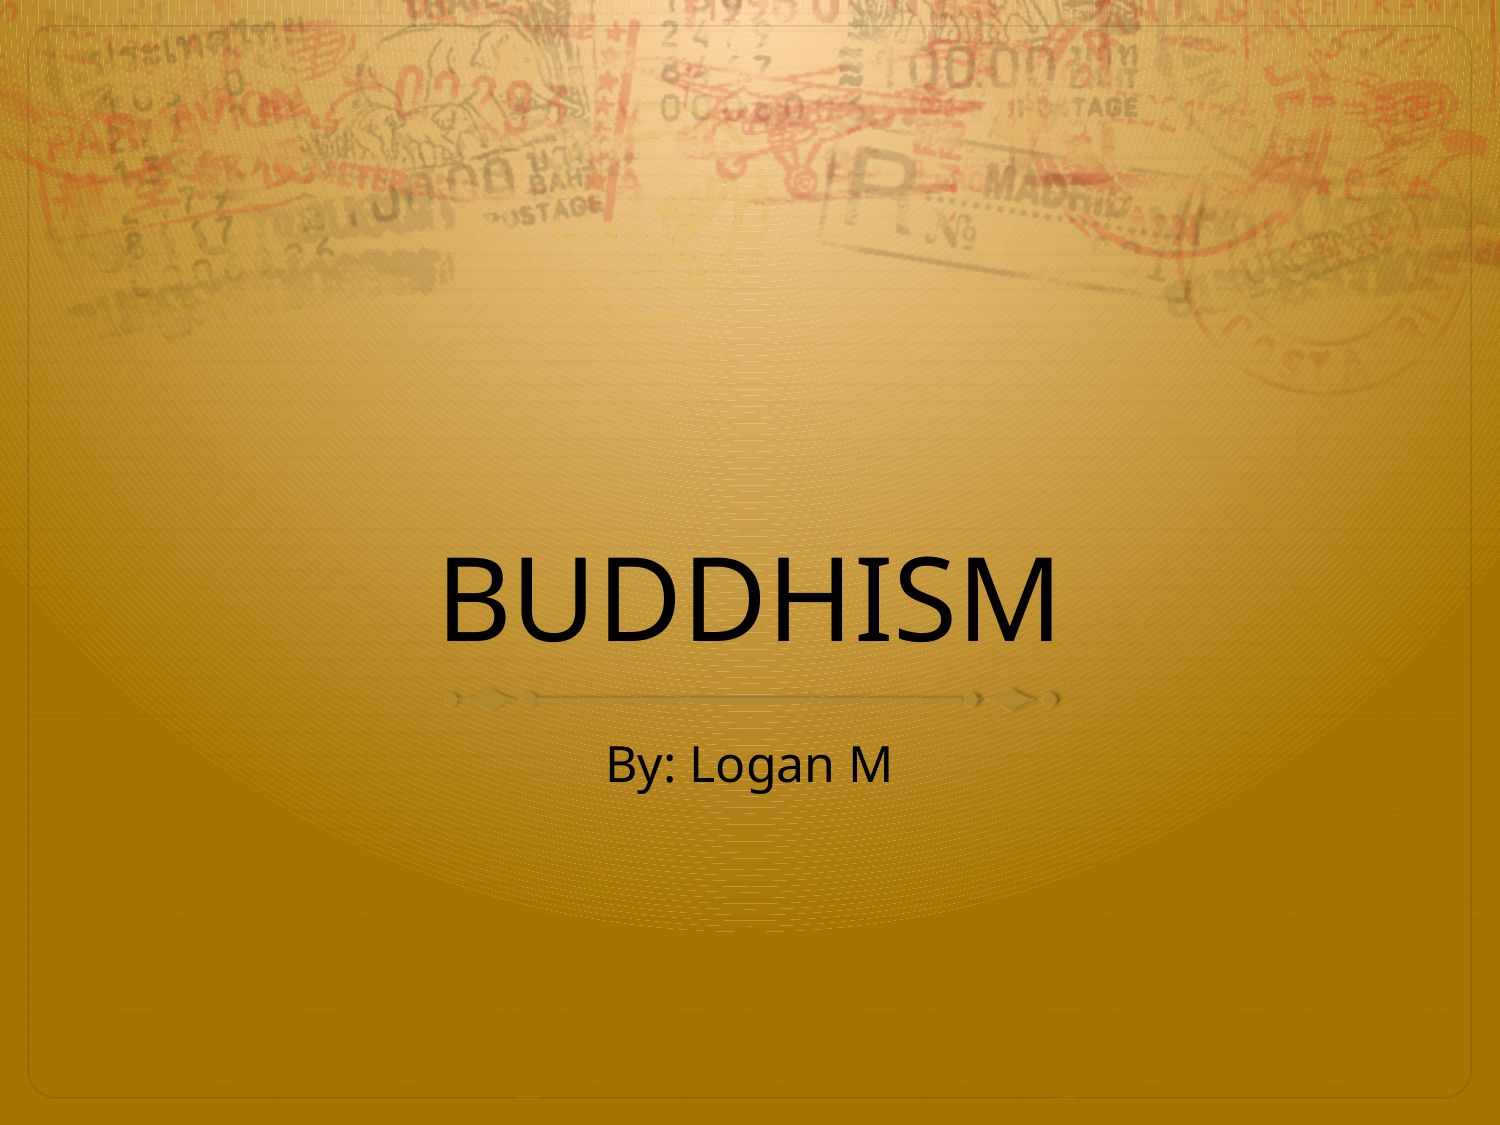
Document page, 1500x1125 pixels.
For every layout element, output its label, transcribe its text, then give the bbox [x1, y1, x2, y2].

subtitle By: Logan M [93, 725, 1407, 925]
title BUDDHISM [93, 275, 1407, 673]
picture [0, 0, 1500, 1125]
